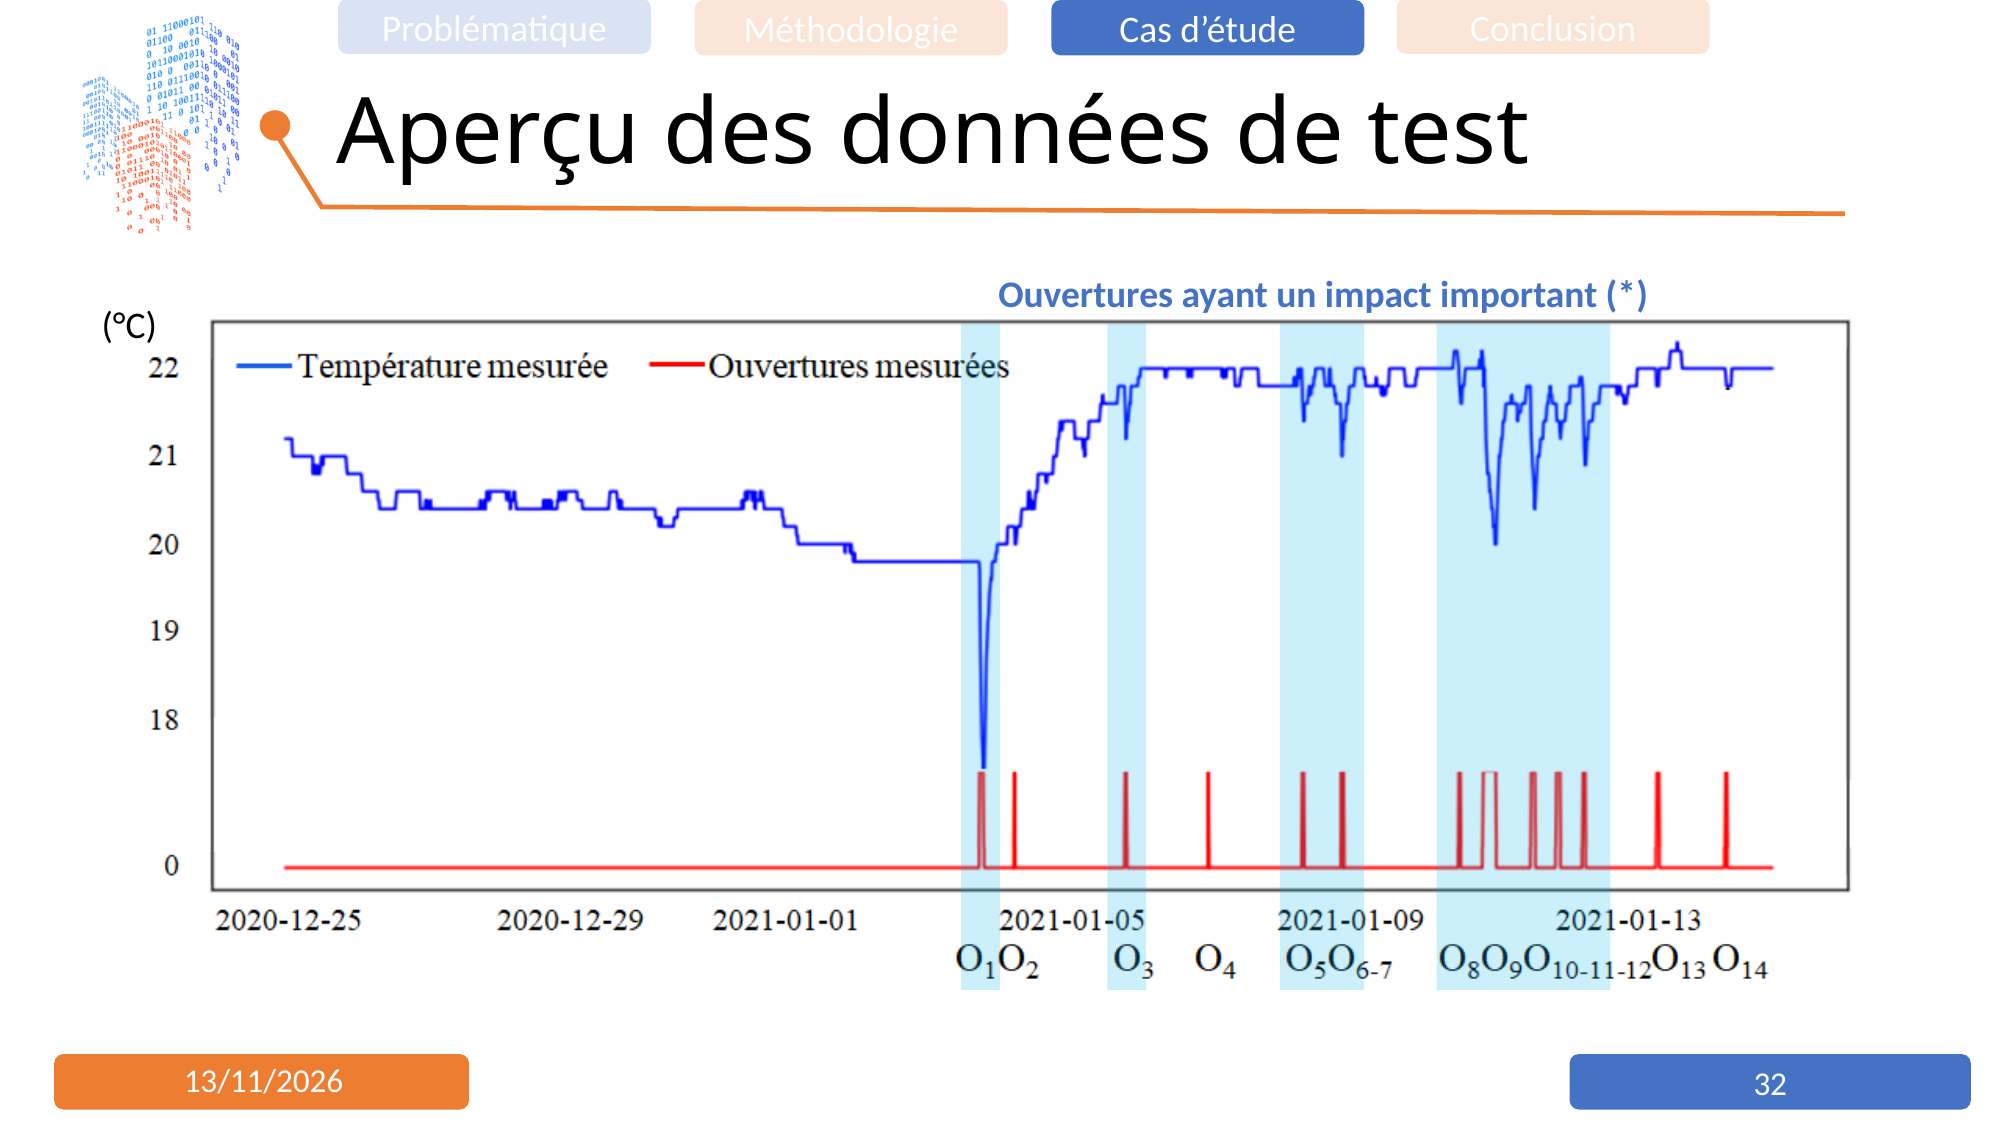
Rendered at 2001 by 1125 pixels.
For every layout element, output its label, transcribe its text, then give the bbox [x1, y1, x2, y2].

text_box Conclusion [1395, 0, 1711, 56]
slide_number 32 [1569, 1054, 1971, 1110]
text_box (°C) [86, 293, 172, 354]
text_box Ouvertures ayant un impact important (*) [983, 263, 1664, 298]
text_box Problématique [336, 0, 652, 56]
title Aperçu des données de test [321, 76, 1863, 184]
text_box Méthodologie [693, 0, 1009, 57]
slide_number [57, 1049, 470, 1110]
text_box Cas d’étude [1050, 0, 1366, 57]
picture [125, 298, 1875, 1004]
picture [57, 0, 260, 253]
